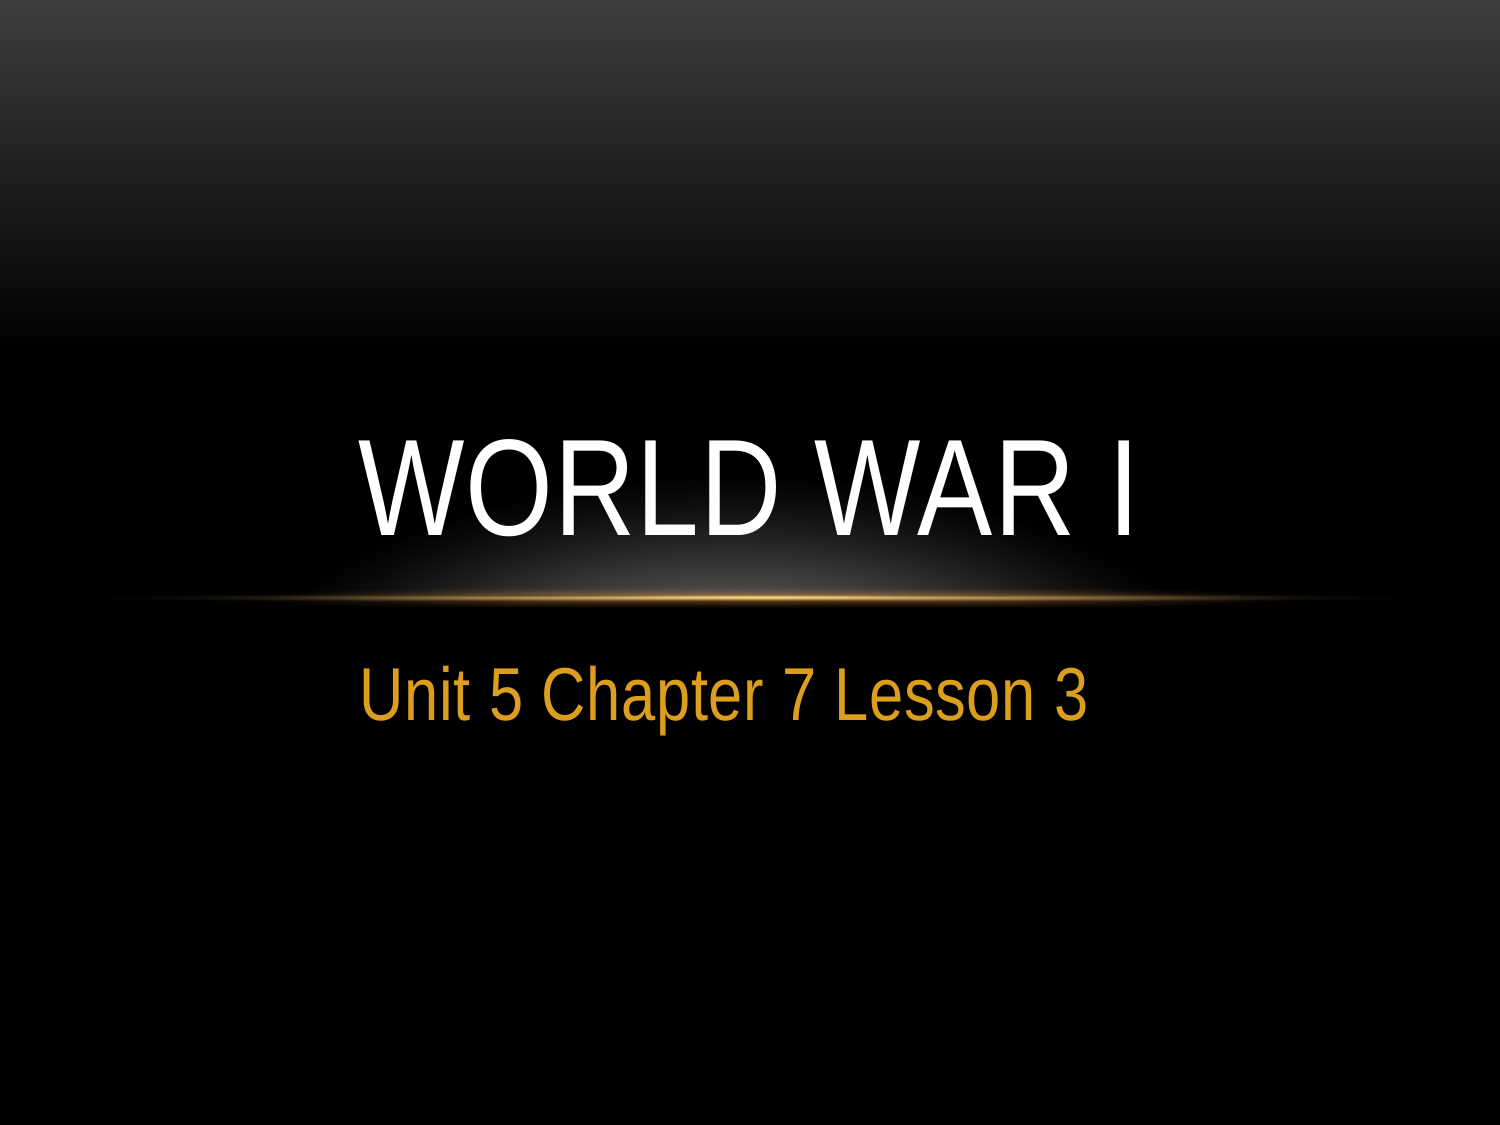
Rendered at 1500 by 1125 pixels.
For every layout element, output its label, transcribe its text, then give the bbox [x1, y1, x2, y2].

picture [0, 0, 1500, 750]
title World War I [112, 329, 1388, 571]
subtitle Unit 5 Chapter 7 Lesson 3 [200, 637, 1250, 925]
